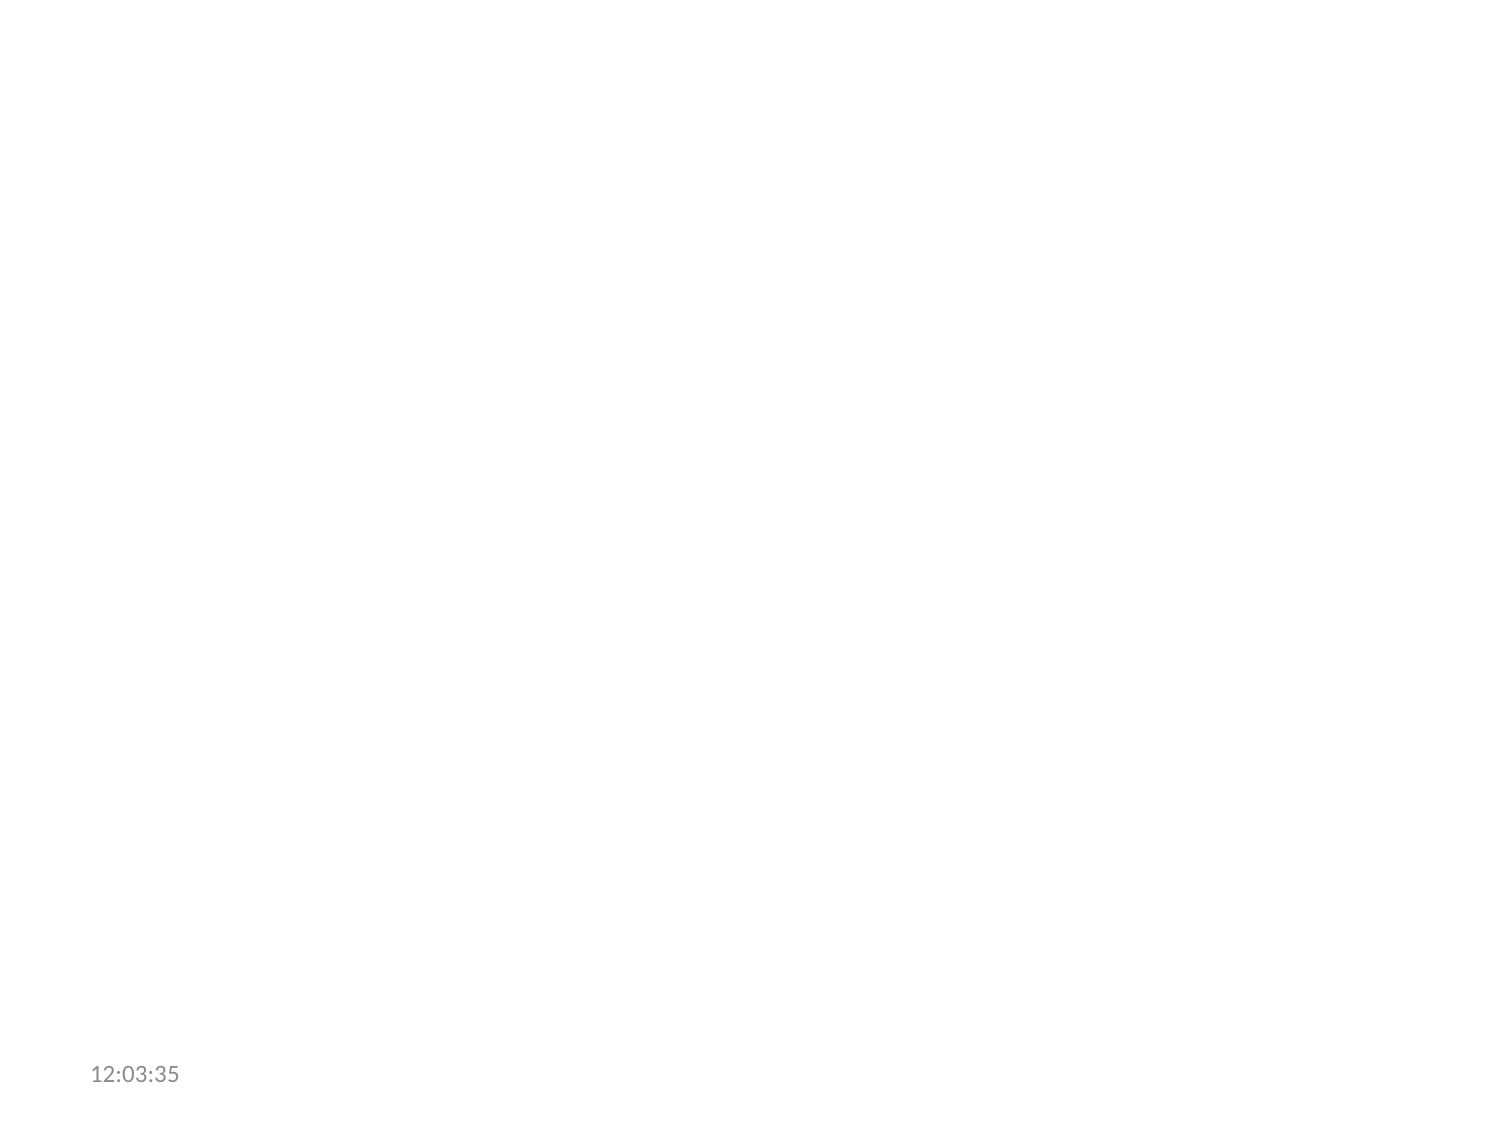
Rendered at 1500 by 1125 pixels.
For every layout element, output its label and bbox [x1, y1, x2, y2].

slide_number [75, 1042, 425, 1103]
